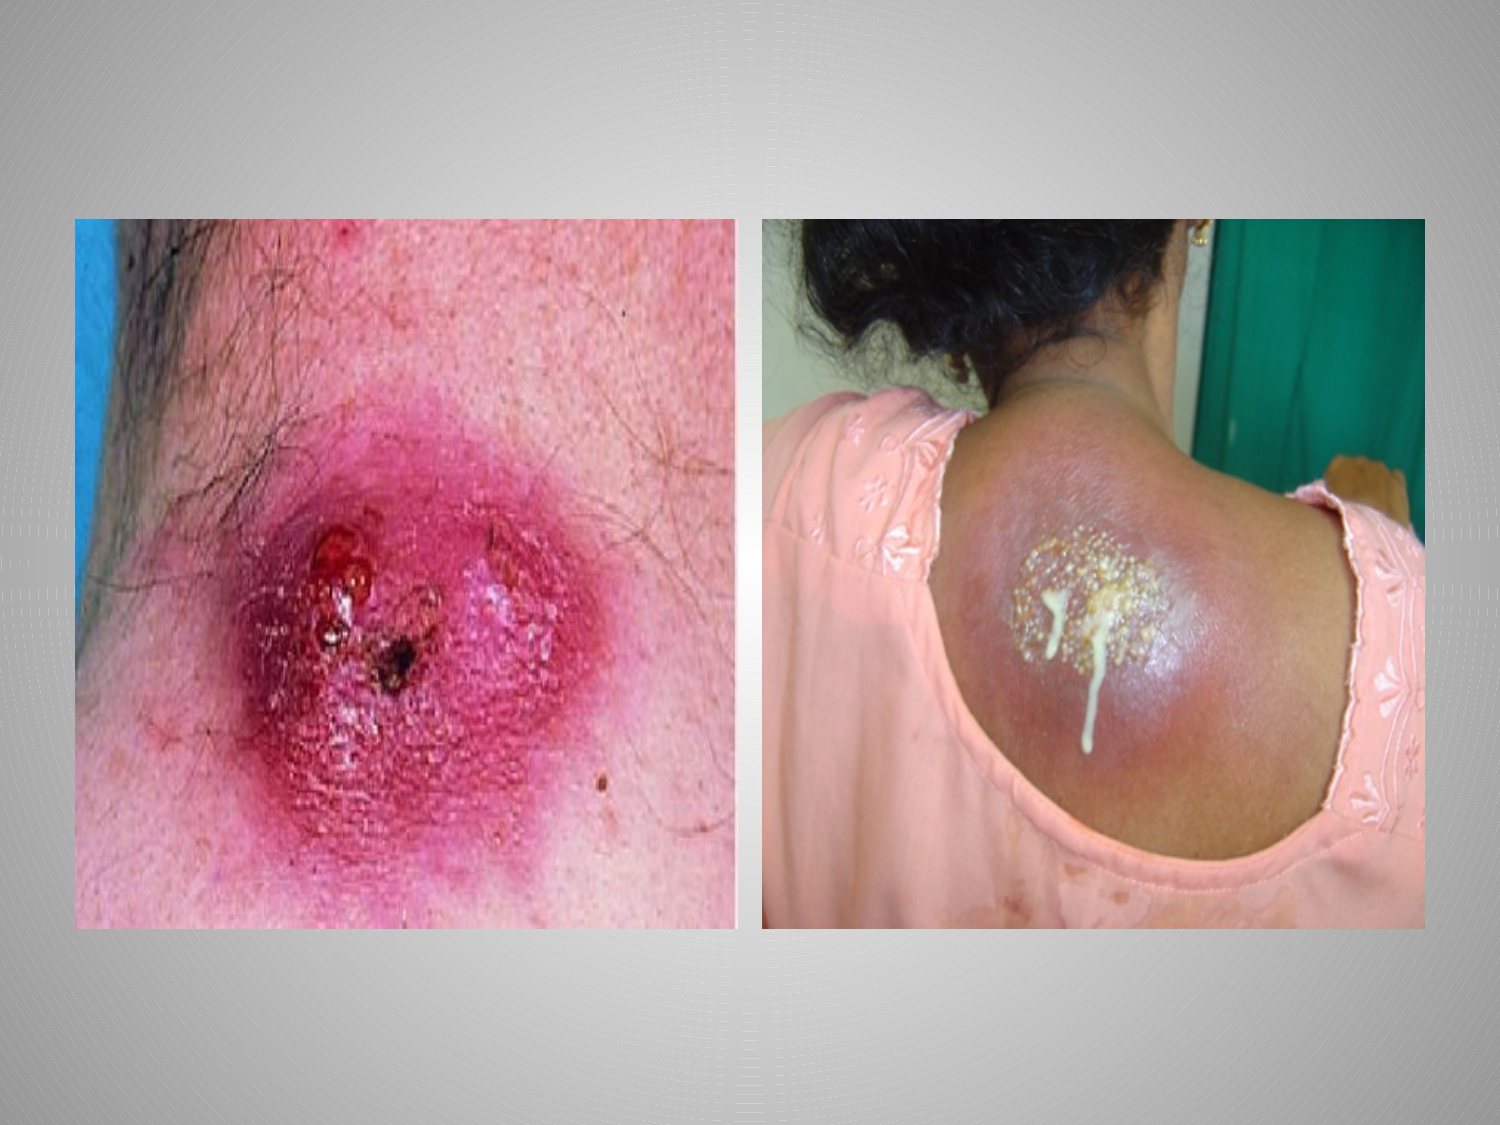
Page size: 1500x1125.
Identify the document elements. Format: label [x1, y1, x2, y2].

list [762, 219, 1426, 929]
list [74, 219, 738, 929]
